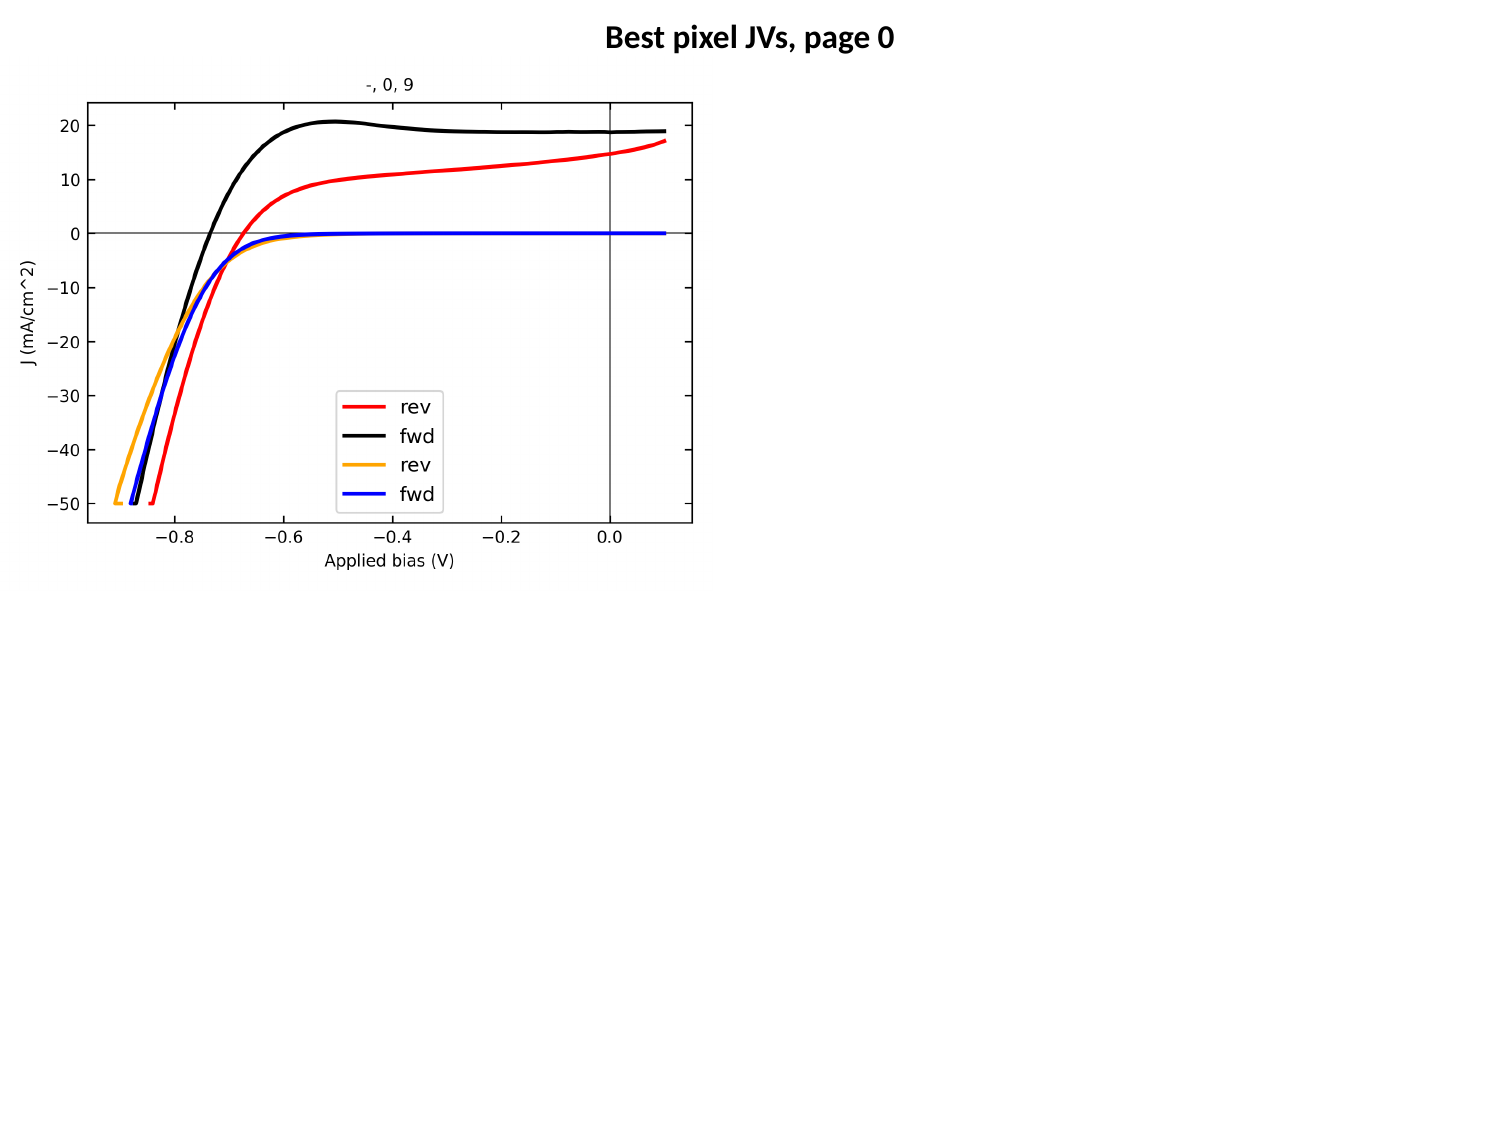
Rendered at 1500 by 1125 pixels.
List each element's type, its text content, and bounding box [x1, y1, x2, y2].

picture [0, 56, 713, 591]
title Best pixel JVs, page 0 [0, 0, 1500, 75]
